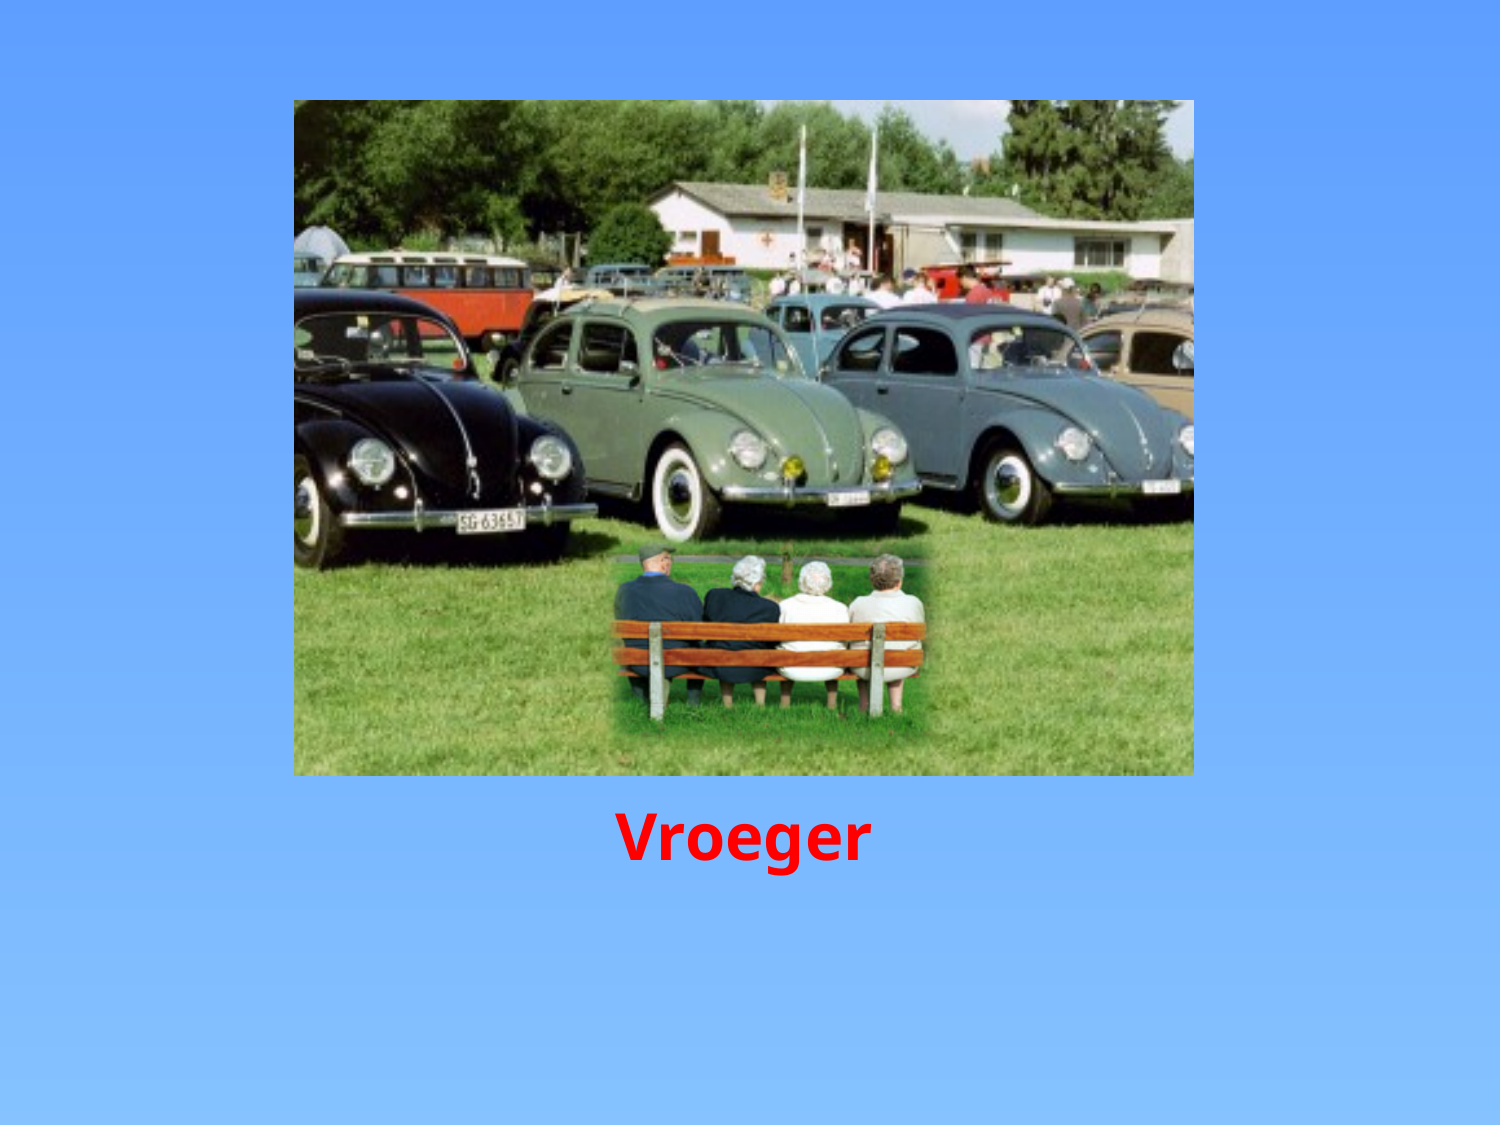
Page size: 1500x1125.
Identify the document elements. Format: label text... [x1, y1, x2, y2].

title Vroeger [294, 787, 1194, 881]
picture [293, 100, 1195, 776]
